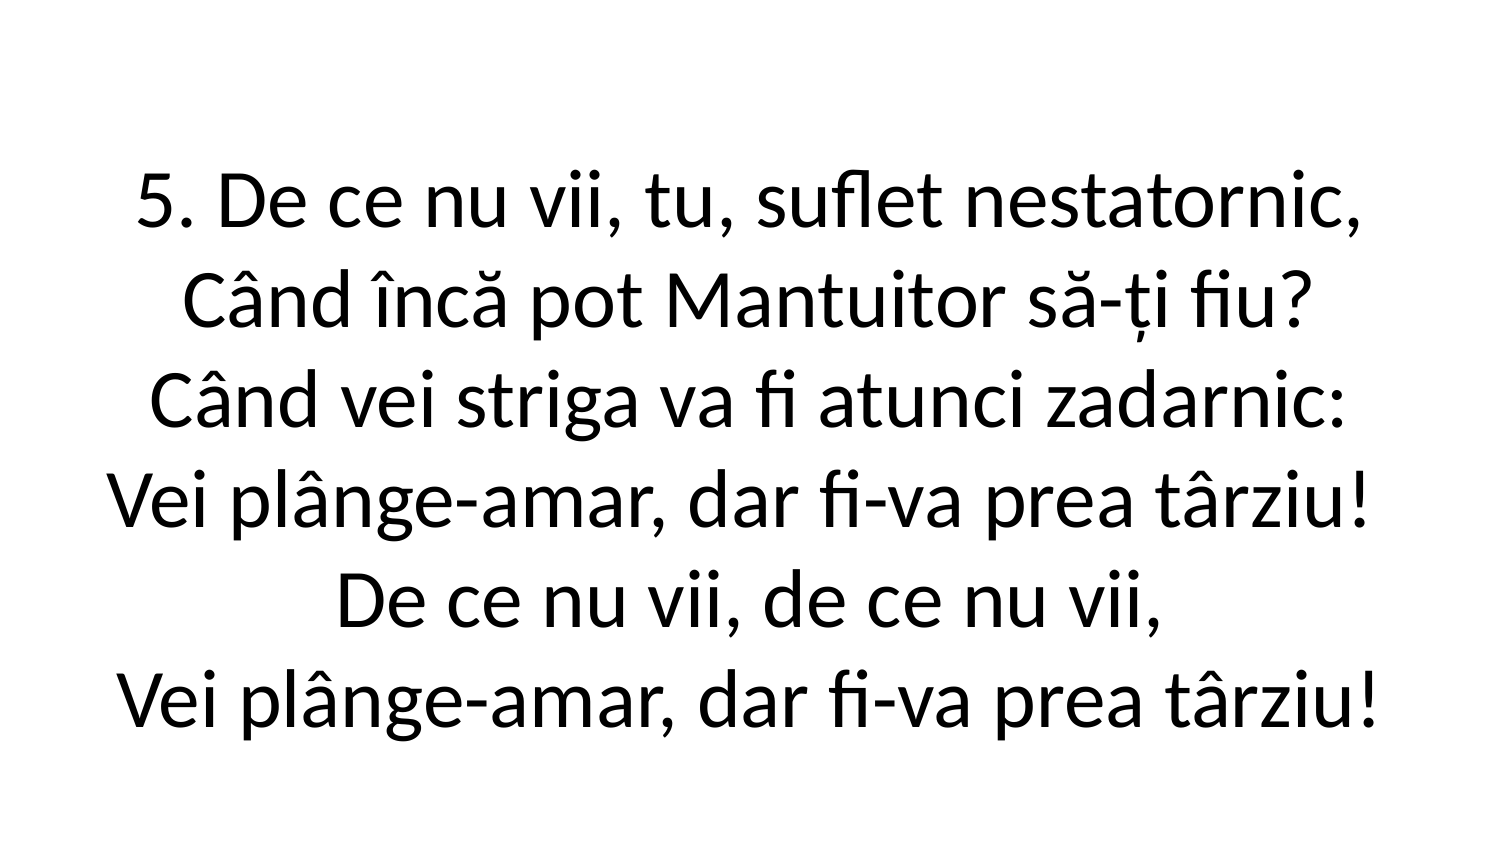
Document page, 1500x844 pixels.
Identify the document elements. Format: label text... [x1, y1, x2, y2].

text_box 5. De ce nu vii, tu, suflet nestatornic, Când încă pot Mantuitor să-ți fiu? Când vei striga va fi atunci zadarnic: Vei plânge-amar, dar fi-va prea târziu! De ce nu vii, de ce nu vii, Vei plânge-amar, dar fi-va prea târziu! [91, 92, 1409, 752]
